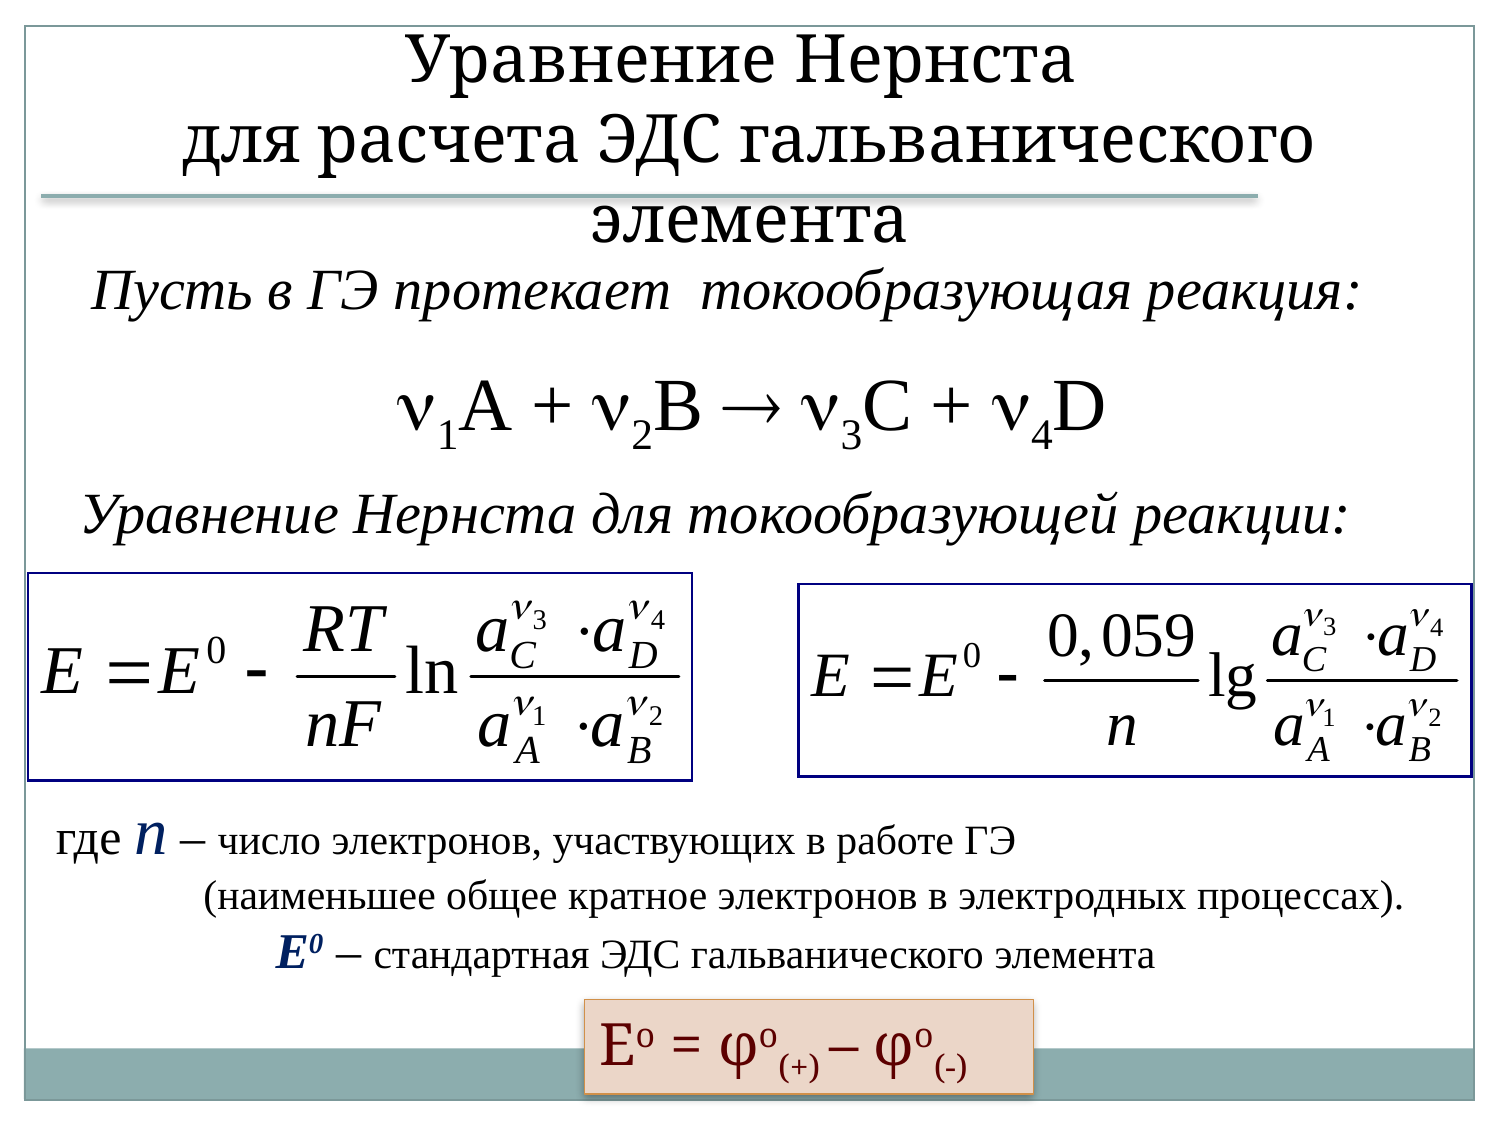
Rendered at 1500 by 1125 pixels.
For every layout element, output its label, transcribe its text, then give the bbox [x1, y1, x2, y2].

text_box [799, 585, 1471, 776]
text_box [29, 573, 692, 780]
text_box где n – число электронов, участвующих в работе ГЭ (наименьшее общее кратное электронов в электродных процессах). Е0 – стандартная ЭДС гальванического элемента [41, 780, 1471, 986]
text_box Уравнение Нернста для расчета ЭДС гальванического элемента [0, 8, 1500, 197]
text_box Уравнение Нернста для токообразующей реакции: [64, 467, 1424, 553]
slide_number 37 [699, 1104, 800, 1110]
text_box Пусть в ГЭ протекает токообразующая реакция: 1А + 2В  3С + 4D [76, 243, 1447, 466]
text_box Eo = φo(+) – φo(-) [584, 999, 1034, 1095]
